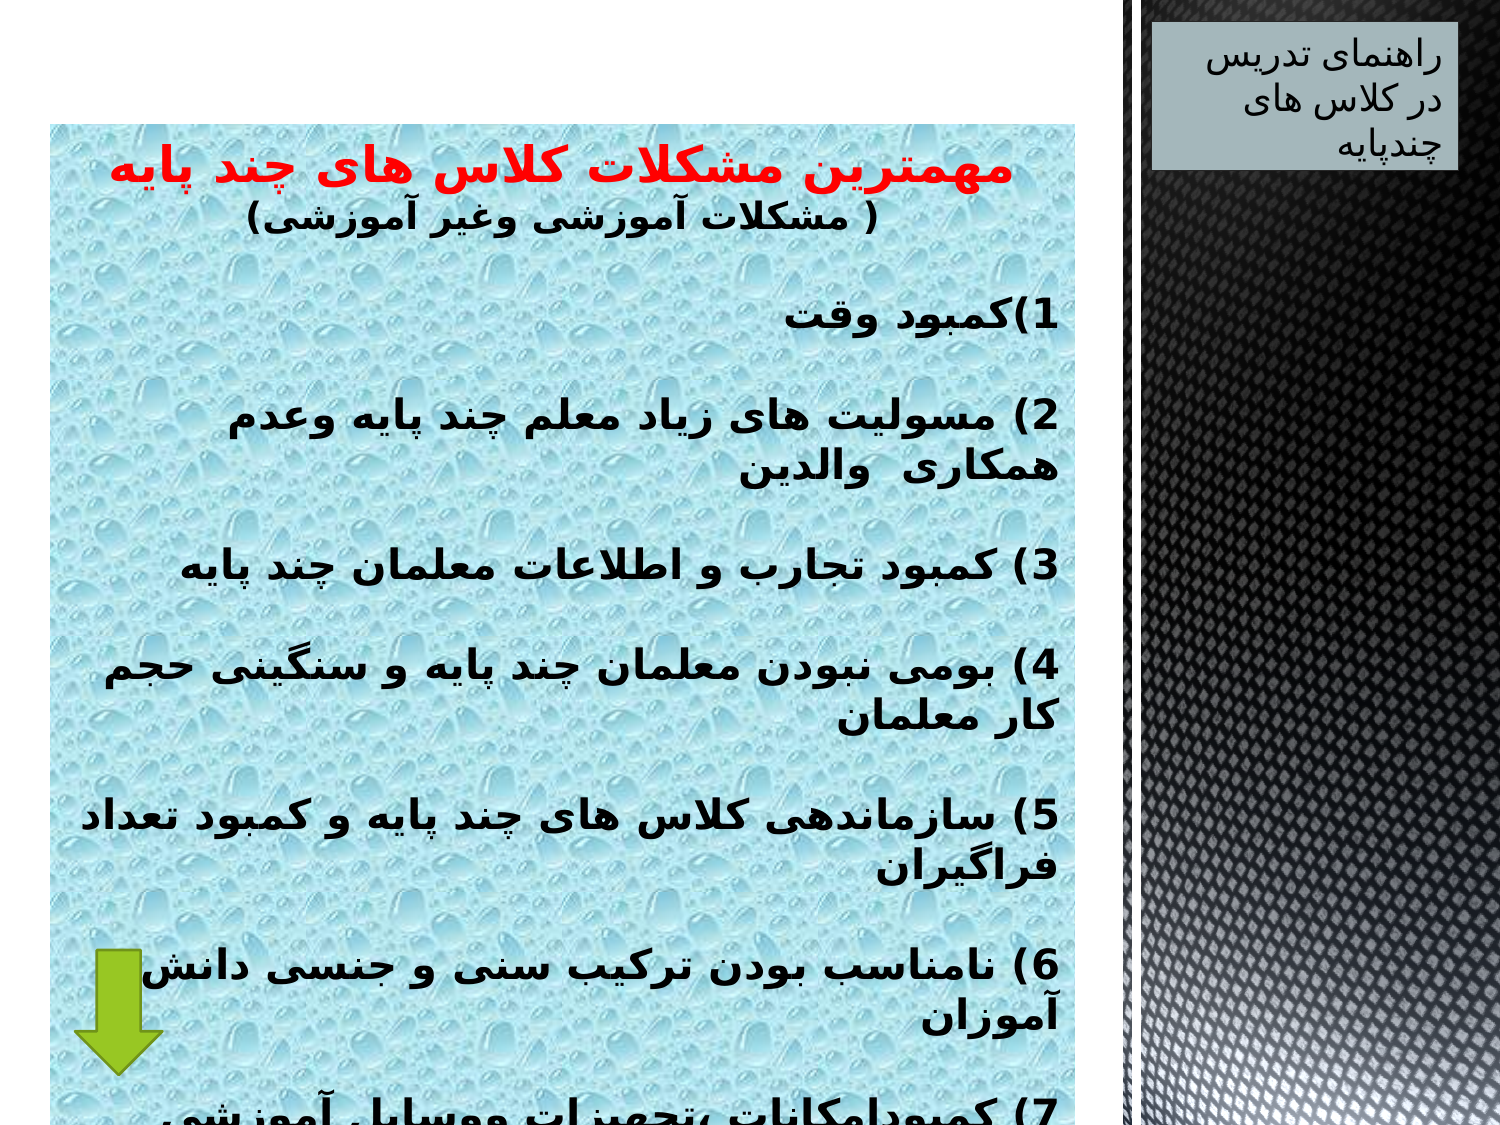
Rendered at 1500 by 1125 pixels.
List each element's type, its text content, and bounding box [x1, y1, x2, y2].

text_box راهنمای تدریس در کلاس های چندپایه [1151, 21, 1459, 171]
text_box مهمترین مشکلات کلاس های چند پایه ( مشکلات آموزشی وغیر آموزشی) 1)کمبود وقت 2) مسولیت های زیاد معلم چند پایه وعدم همکاری والدین 3) کمبود تجارب و اطلاعات معلمان چند پایه 4) بومی نبودن معلمان چند پایه و سنگینی حجم کار معلمان 5) سازماندهی کلاس های چند پایه و کمبود تعداد فراگیران 6) نامناسب بودن ترکیب سنی و جنسی دانش آموزان 7) کمبودامکانات ،تجهیزات ووسابل آموزشی [50, 124, 1075, 1125]
picture [1123, 0, 1500, 1125]
text_box [73, 948, 164, 1076]
